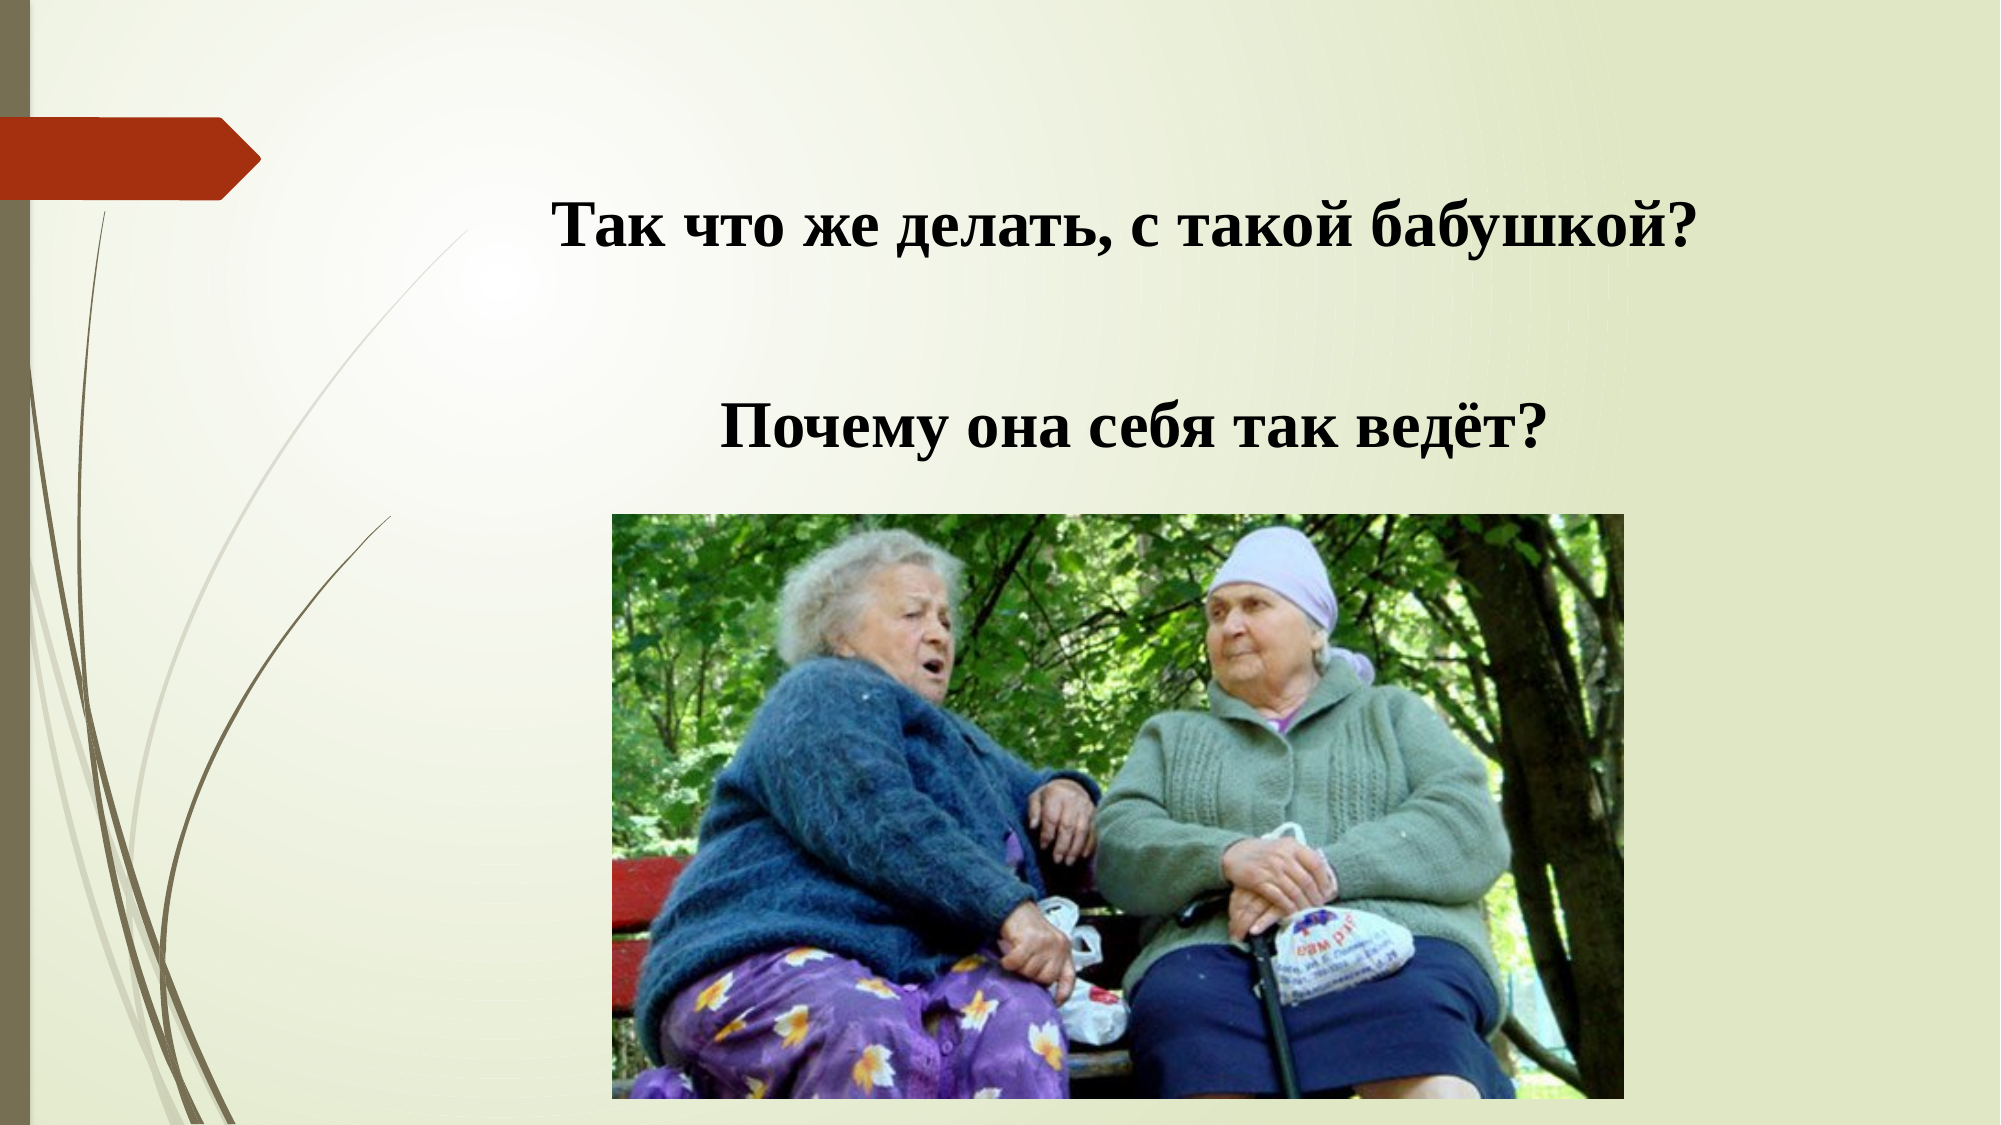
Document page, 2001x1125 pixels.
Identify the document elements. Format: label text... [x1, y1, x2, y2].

list Так что же делать, с такой бабушкой? Почему она себя так ведёт? [345, 106, 1926, 1042]
picture [612, 514, 1624, 1099]
